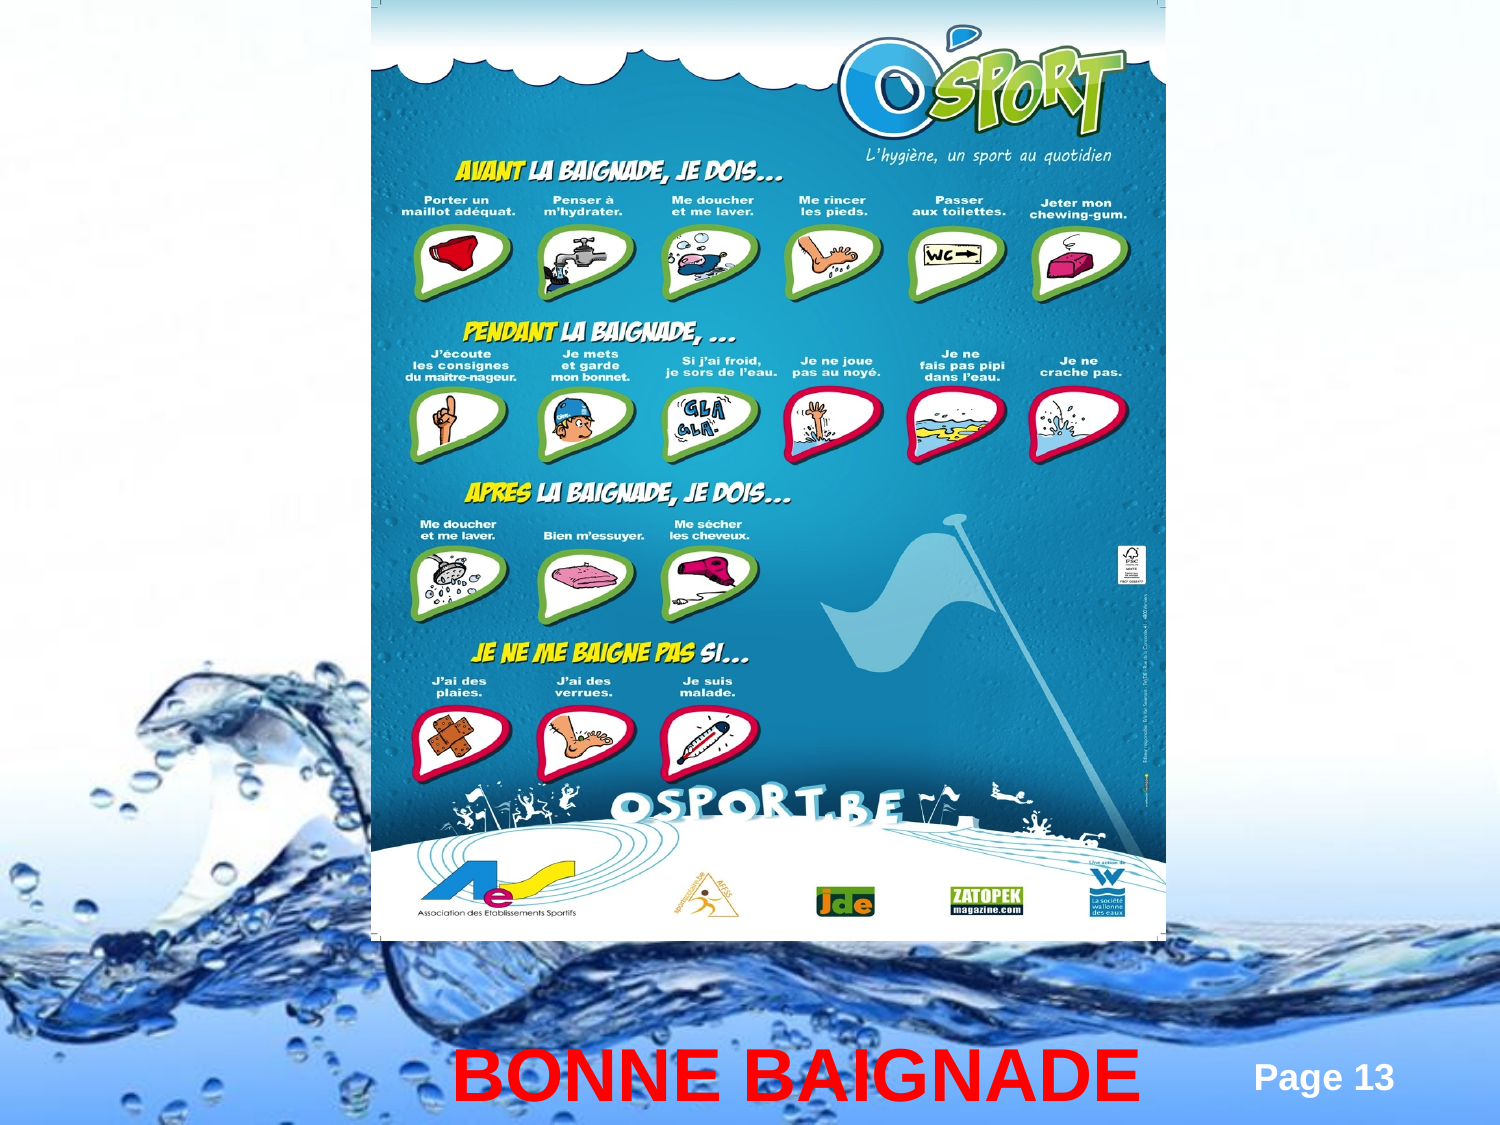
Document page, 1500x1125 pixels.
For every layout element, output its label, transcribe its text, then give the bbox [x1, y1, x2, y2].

picture [0, 0, 1500, 1125]
text_box BONNE BAIGNADE [360, 1018, 1235, 1124]
